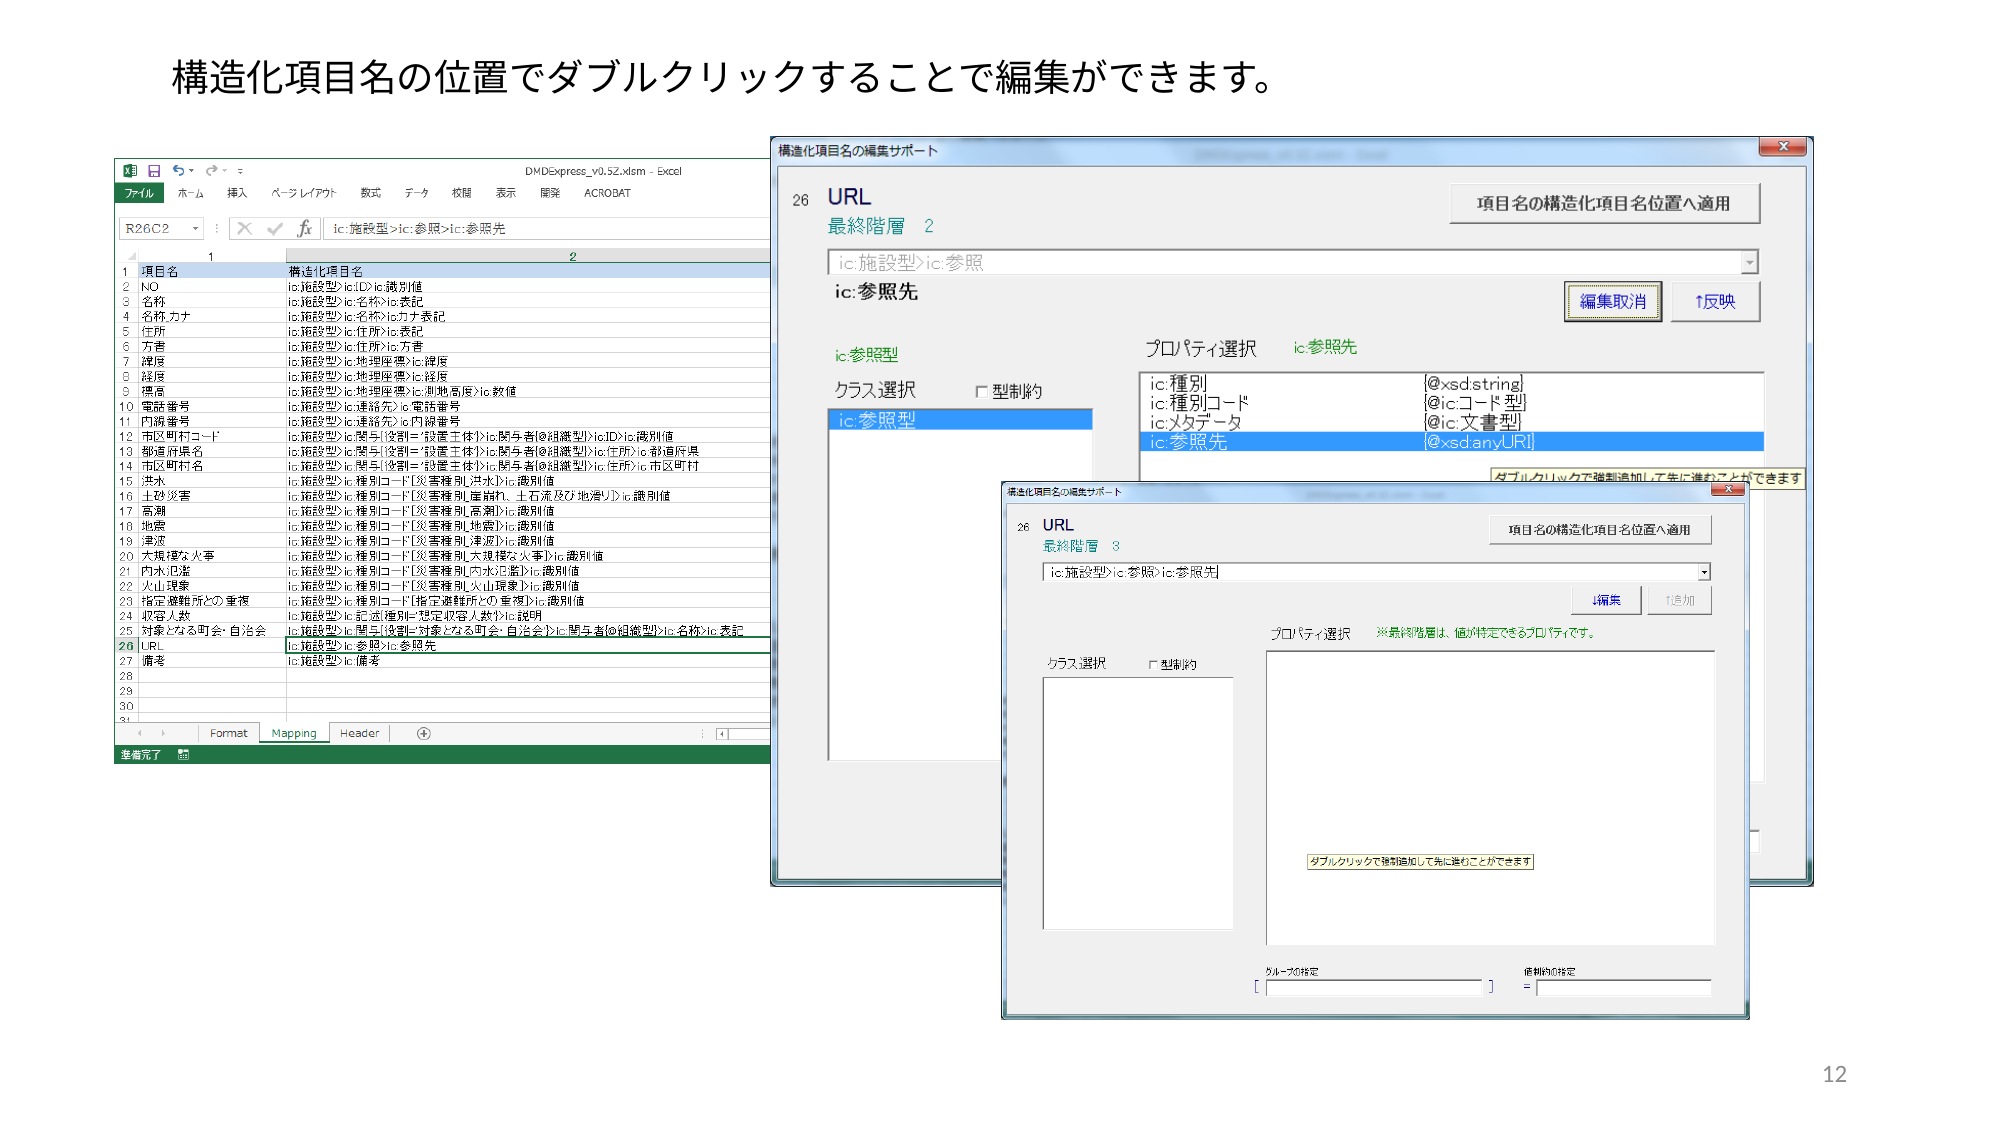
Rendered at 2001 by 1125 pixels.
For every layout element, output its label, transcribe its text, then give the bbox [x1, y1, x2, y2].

picture [114, 136, 1814, 1021]
slide_number 12 [1412, 1042, 1863, 1103]
text_box 構造化項目名の位置でダブルクリックすることで編集ができます。 [157, 46, 1518, 106]
